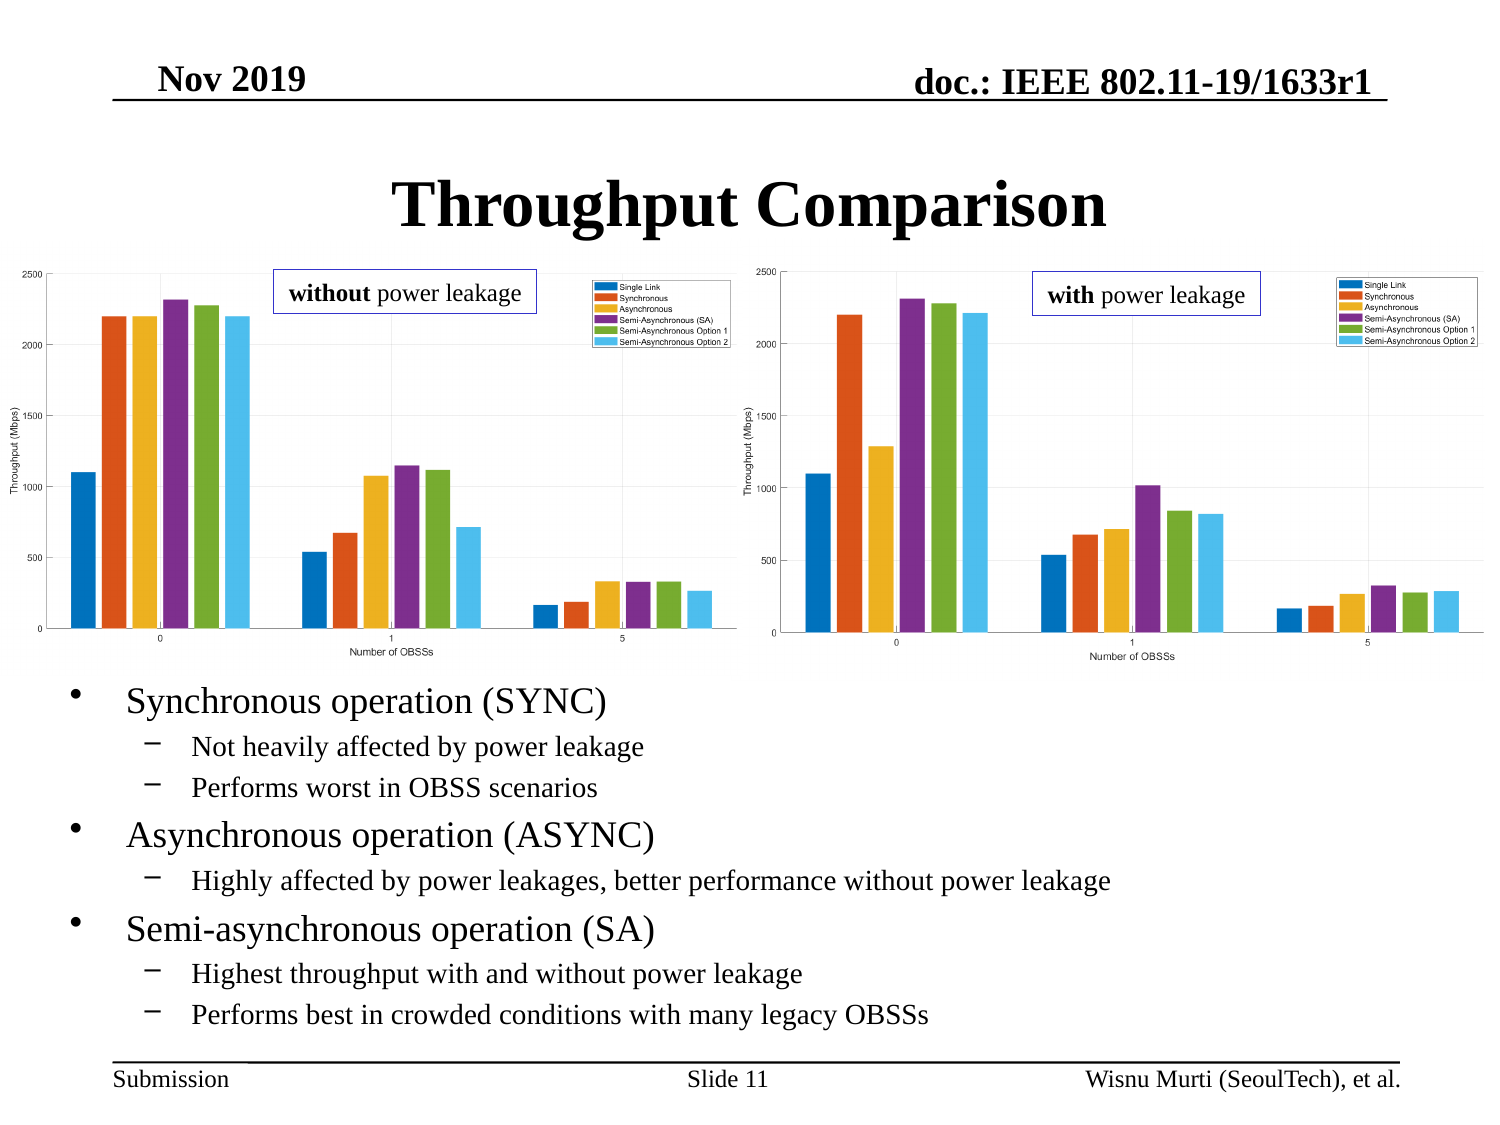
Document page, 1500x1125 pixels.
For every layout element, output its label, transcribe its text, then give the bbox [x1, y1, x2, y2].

picture [730, 238, 1486, 681]
text_box Synchronous operation (SYNC) Not heavily affected by power leakage Performs worst in OBSS scenarios Asynchronous operation (ASYNC) Highly affected by power leakages, better performance without power leakage Semi-asynchronous operation (SA) Highest throughput with and without power leakage Performs best in crowded conditions with many legacy OBSSs [54, 684, 1446, 1045]
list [0, 240, 743, 676]
footer Wisnu Murti (SeoulTech), et al. [949, 1061, 1402, 1093]
slide_number Slide 11 [683, 1061, 773, 1093]
title Throughput Comparison [112, 112, 1388, 239]
